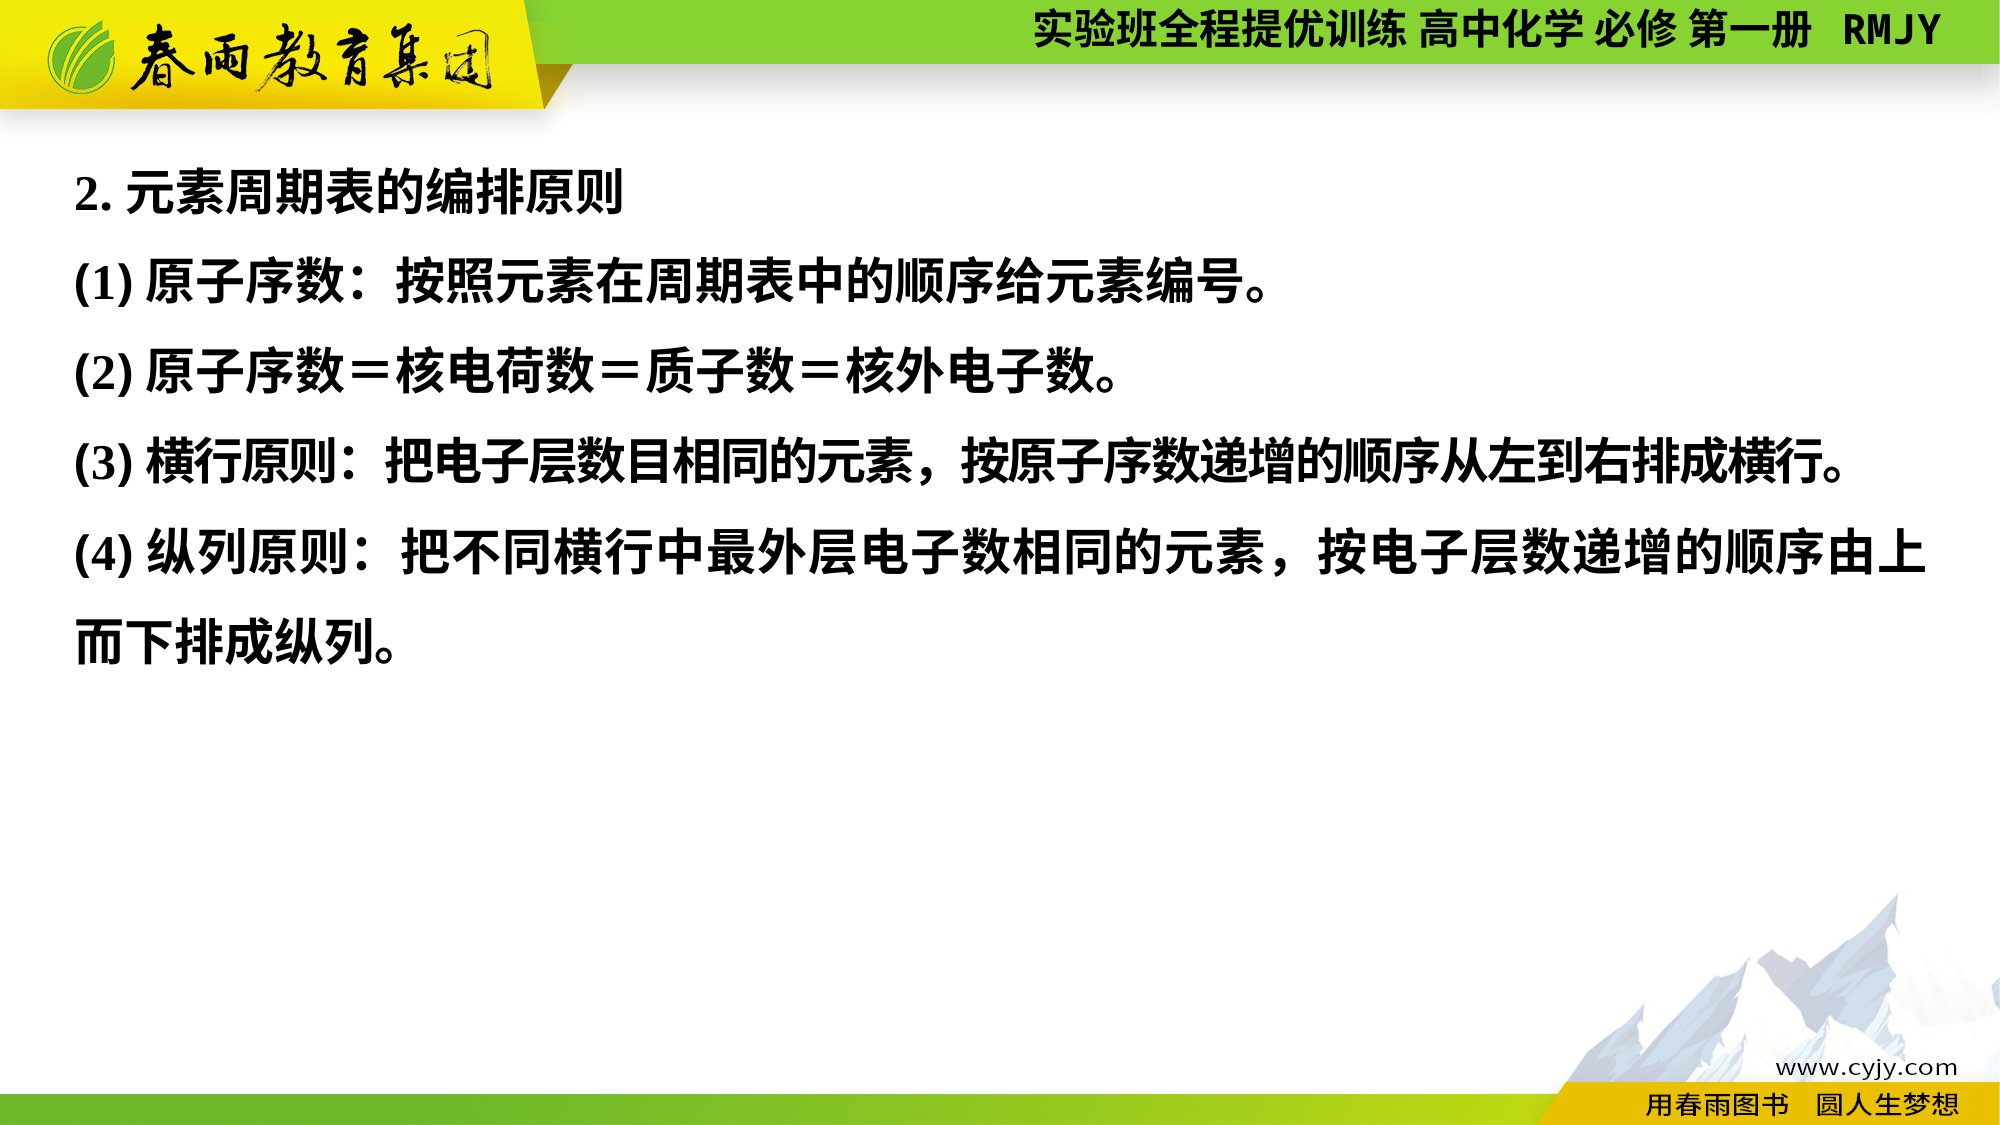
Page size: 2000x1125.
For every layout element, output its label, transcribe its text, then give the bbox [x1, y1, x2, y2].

list 2.元素周期表的编排原则 (1)原子序数：按照元素在周期表中的顺序给元素编号。 (2)原子序数＝核电荷数＝质子数＝核外电子数。 (3)横行原则：把电子层数目相同的元素，按原子序数递增的顺序从左到右排成横行。 (4)纵列原则：把不同横行中最外层电子数相同的元素，按电子层数递增的顺序由上而下排成纵列。 [59, 122, 1944, 683]
picture [0, 0, 2000, 1125]
